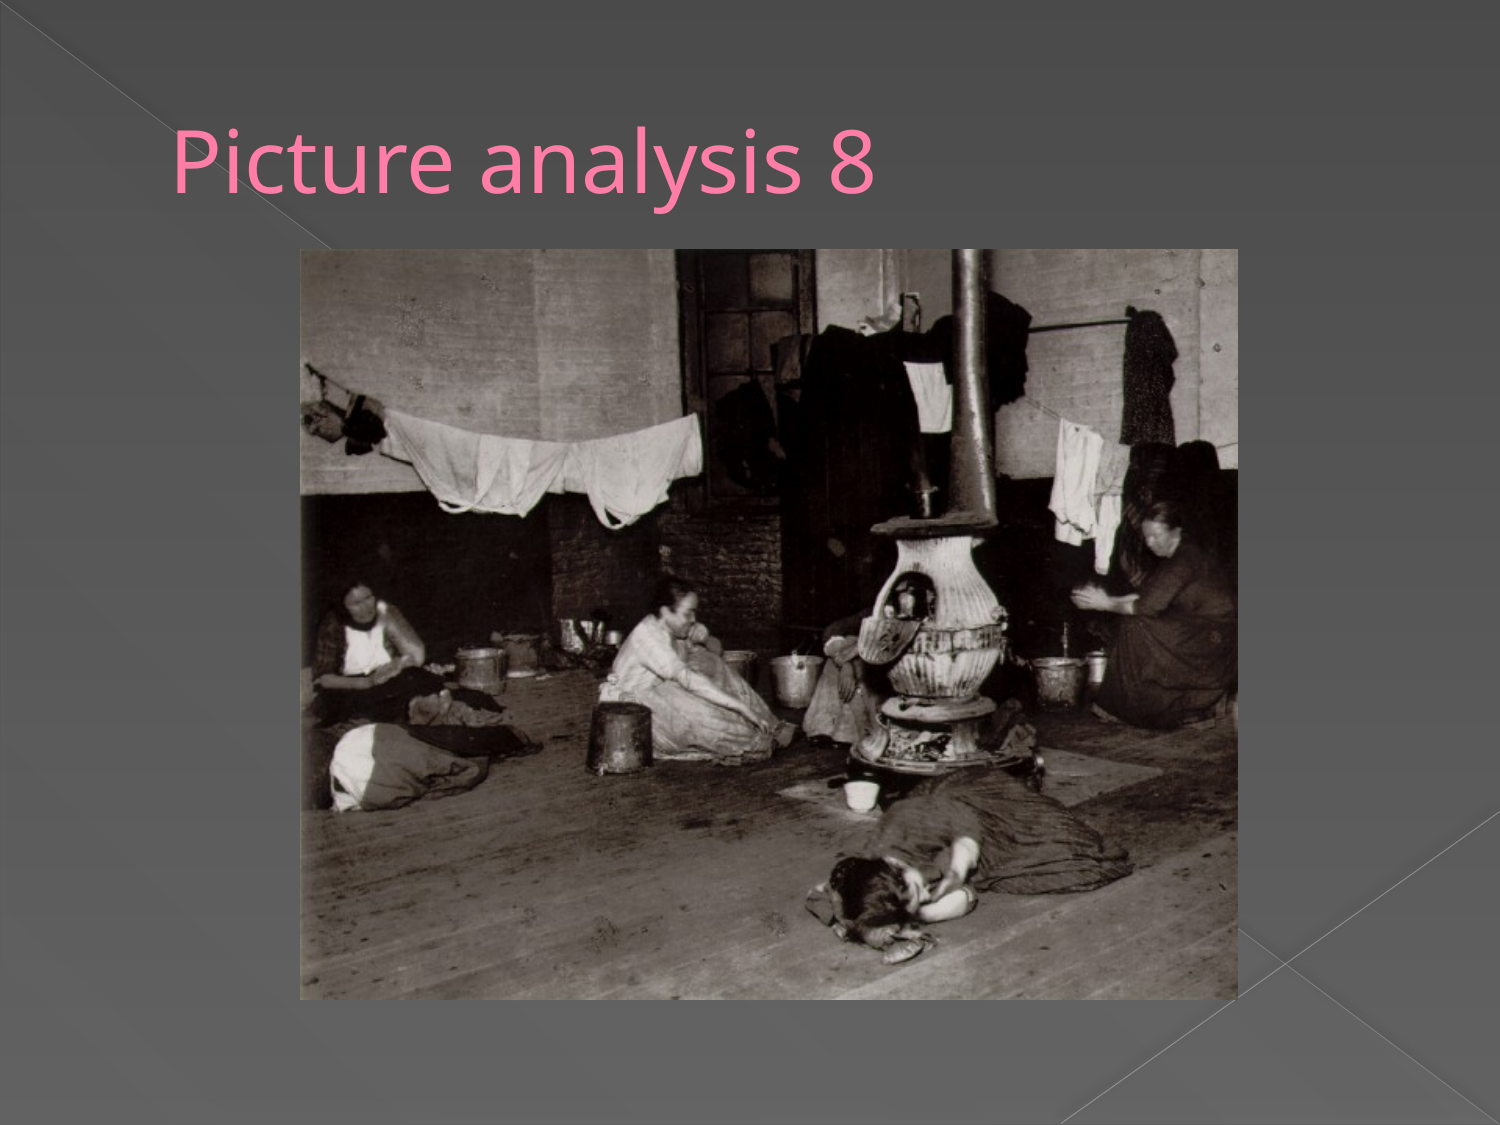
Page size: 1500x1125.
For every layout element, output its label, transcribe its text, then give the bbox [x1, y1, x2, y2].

title Picture analysis 8 [75, 43, 1425, 274]
picture [299, 249, 1238, 1001]
